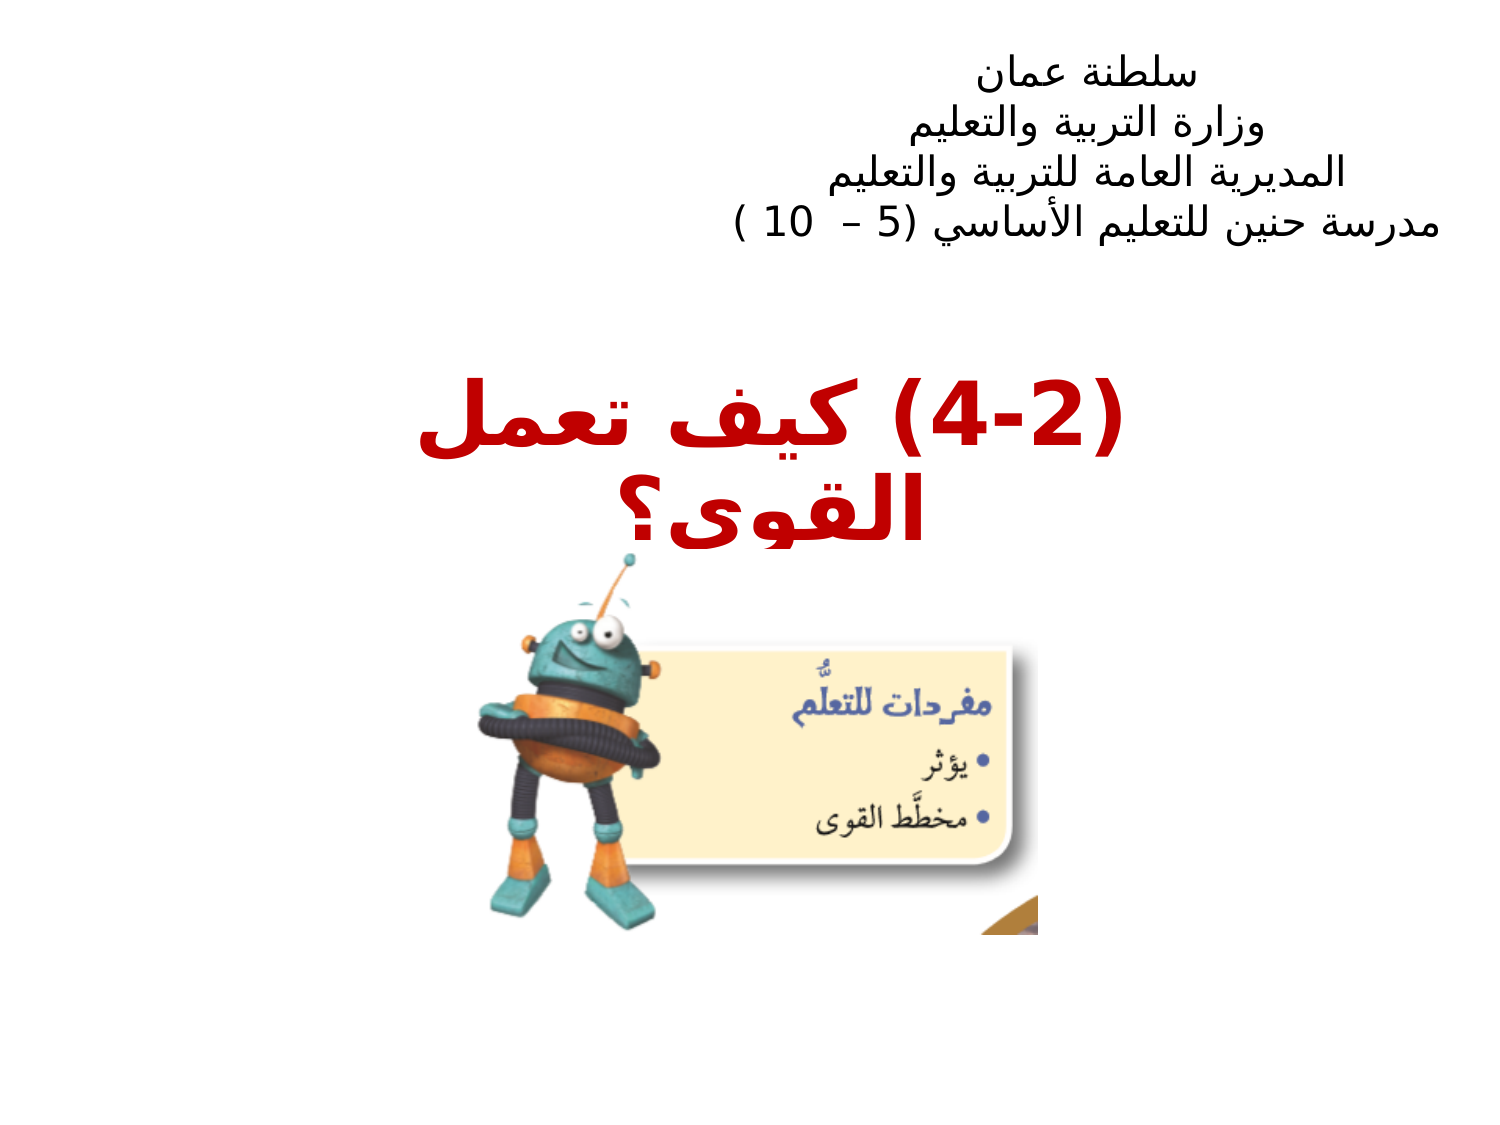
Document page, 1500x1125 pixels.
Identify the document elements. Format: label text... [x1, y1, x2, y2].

text_box (4-2) كيف تعمل القوى؟ [300, 360, 1244, 569]
picture [462, 549, 1038, 935]
text_box سلطنة عمان وزارة التربية والتعليم المديرية العامة للتربية والتعليم مدرسة حنين للتعليم الأساسي (5 – 10 ) [712, 37, 1463, 253]
